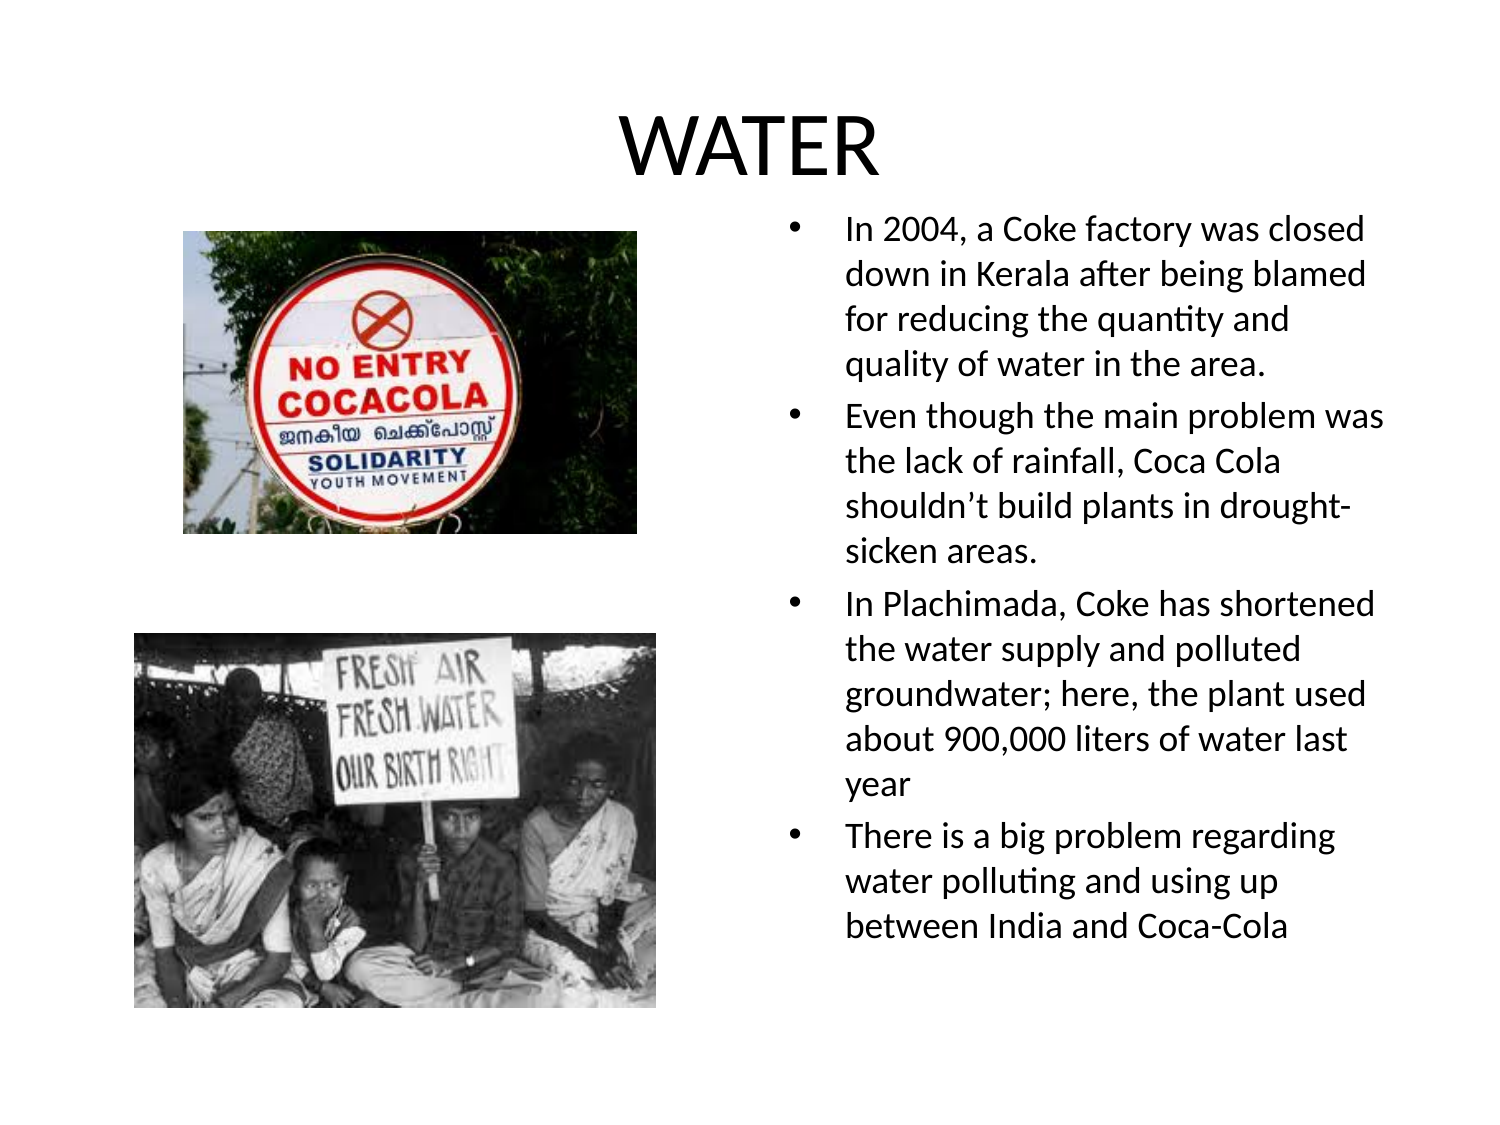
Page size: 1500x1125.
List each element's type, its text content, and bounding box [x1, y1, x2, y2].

picture [133, 633, 656, 1008]
title WATER [75, 45, 1425, 233]
list In 2004, a Coke factory was closed down in Kerala after being blamed for reducing the quantity and quality of water in the area. Even though the main problem was the lack of rainfall, Coca Cola shouldn’t build plants in drought-sicken areas. In Plachimada, Coke has shortened the water supply and polluted groundwater; here, the plant used about 900,000 liters of water last year There is a big problem regarding water polluting and using up between India and Coca-Cola [773, 196, 1402, 1005]
picture [182, 231, 637, 534]
